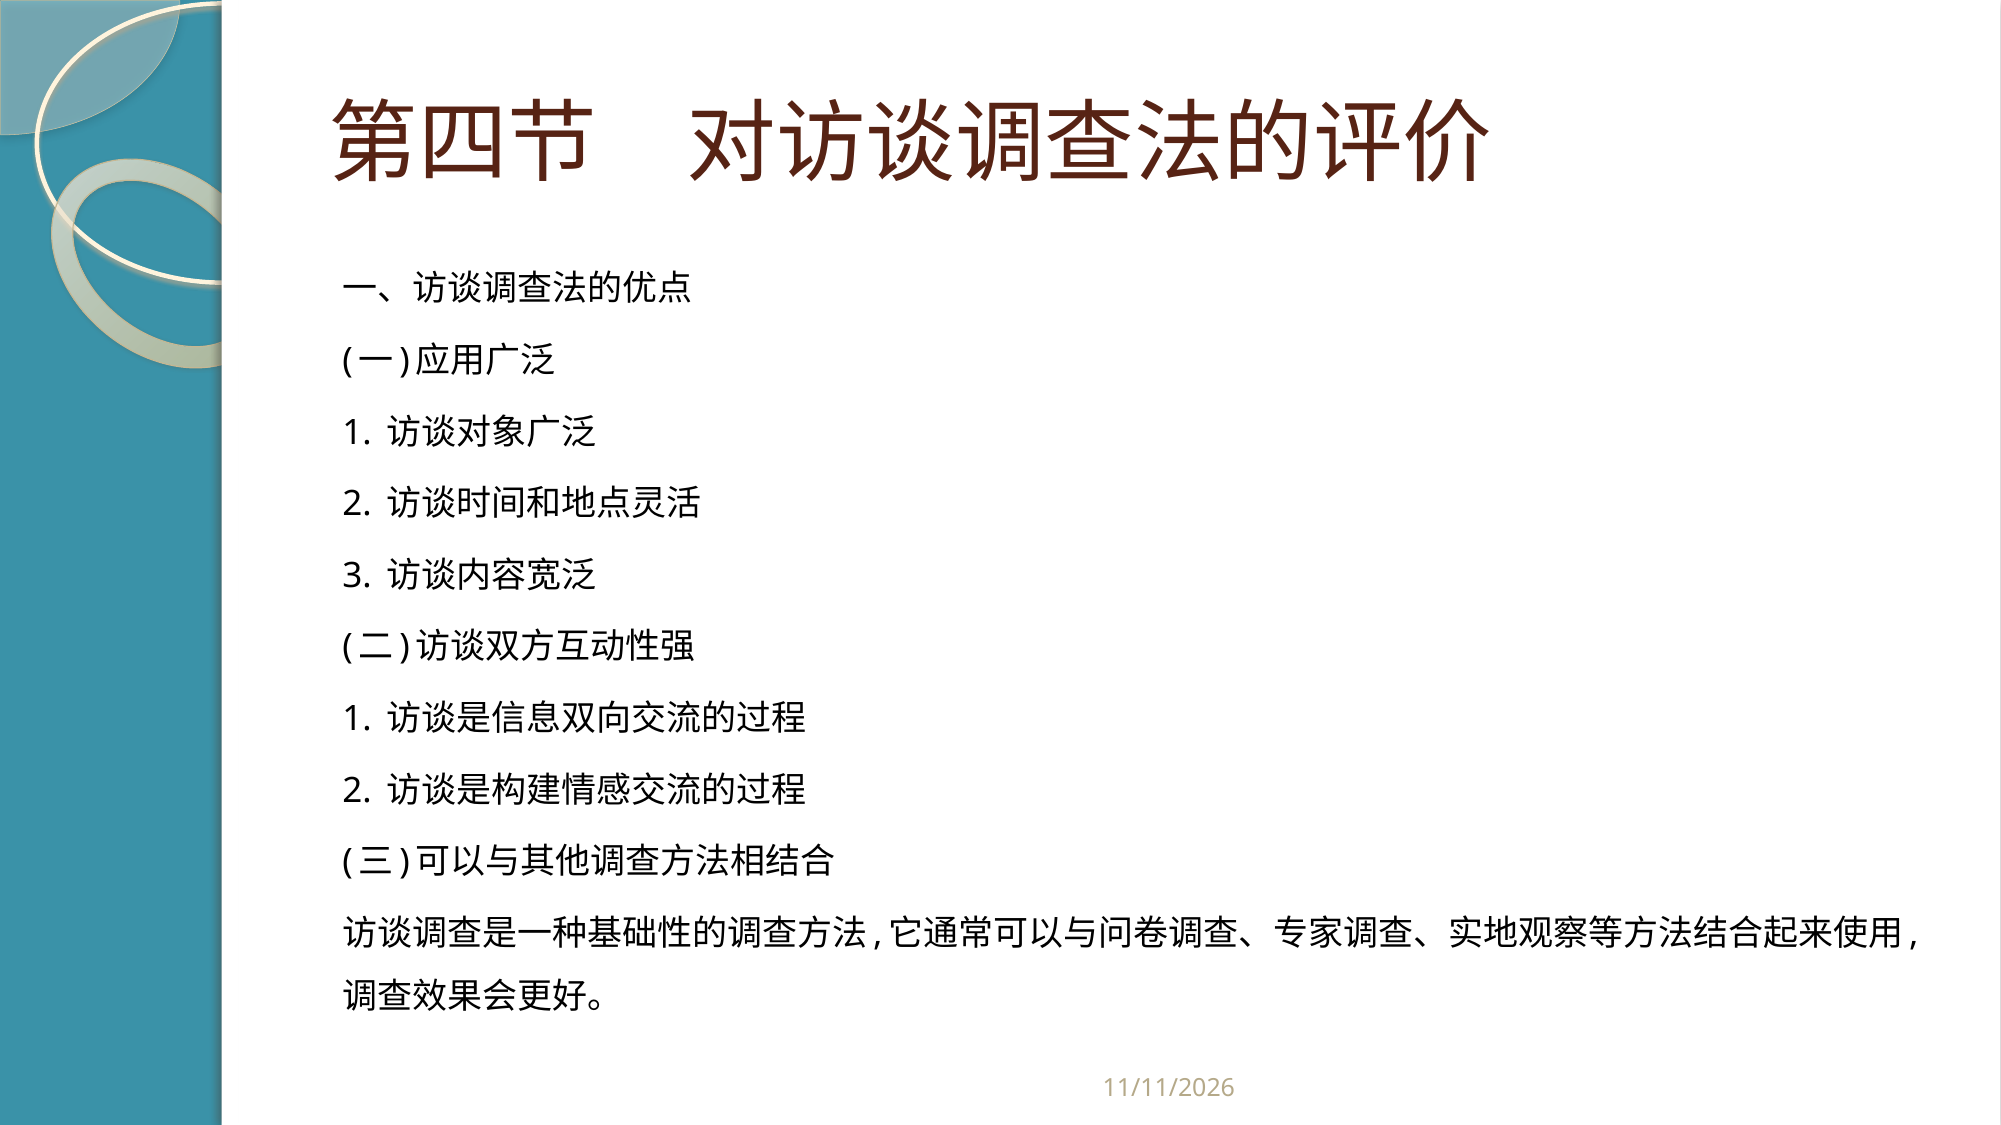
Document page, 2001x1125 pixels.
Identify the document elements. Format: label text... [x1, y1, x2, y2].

list 一、访谈调查法的优点 (一)应用广泛 1. 访谈对象广泛 2. 访谈时间和地点灵活 3. 访谈内容宽泛 (二)访谈双方互动性强 1. 访谈是信息双向交流的过程 2. 访谈是构建情感交流的过程 (三)可以与其他调查方法相结合 访谈调查是一种基础性的调查方法,它通常可以与问卷调查、专家调查、实地观察等方法结合起来使用,调查效果会更好。 [313, 237, 1954, 1025]
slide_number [783, 1034, 1250, 1113]
title 第四节 对访谈调查法的评价 [313, 45, 1954, 233]
